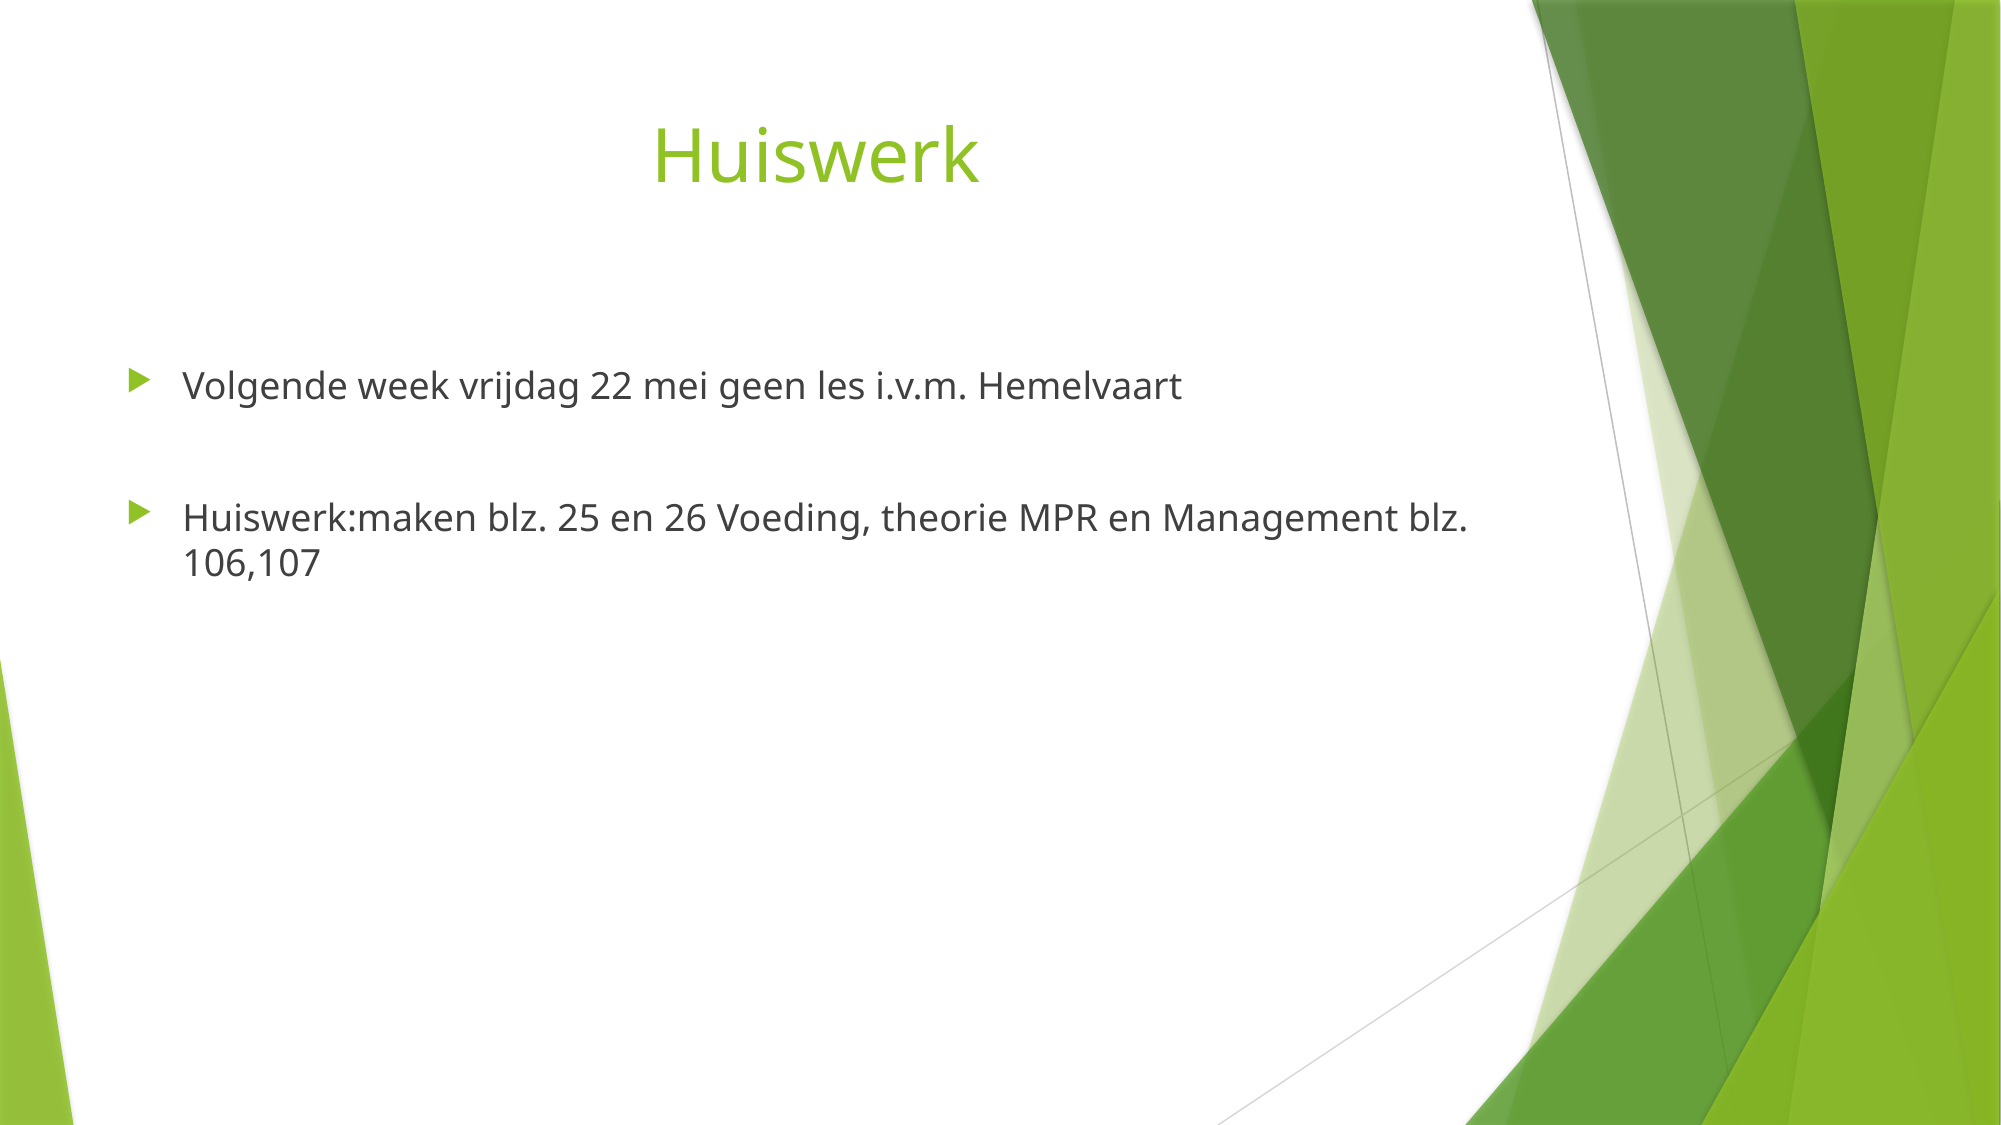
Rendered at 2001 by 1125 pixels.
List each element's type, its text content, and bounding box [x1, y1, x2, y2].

list Volgende week vrijdag 22 mei geen les i.v.m. Hemelvaart Huiswerk:maken blz. 25 en 26 Voeding, theorie MPR en Management blz. 106,107 [111, 354, 1522, 992]
title Huiswerk [111, 99, 1522, 317]
